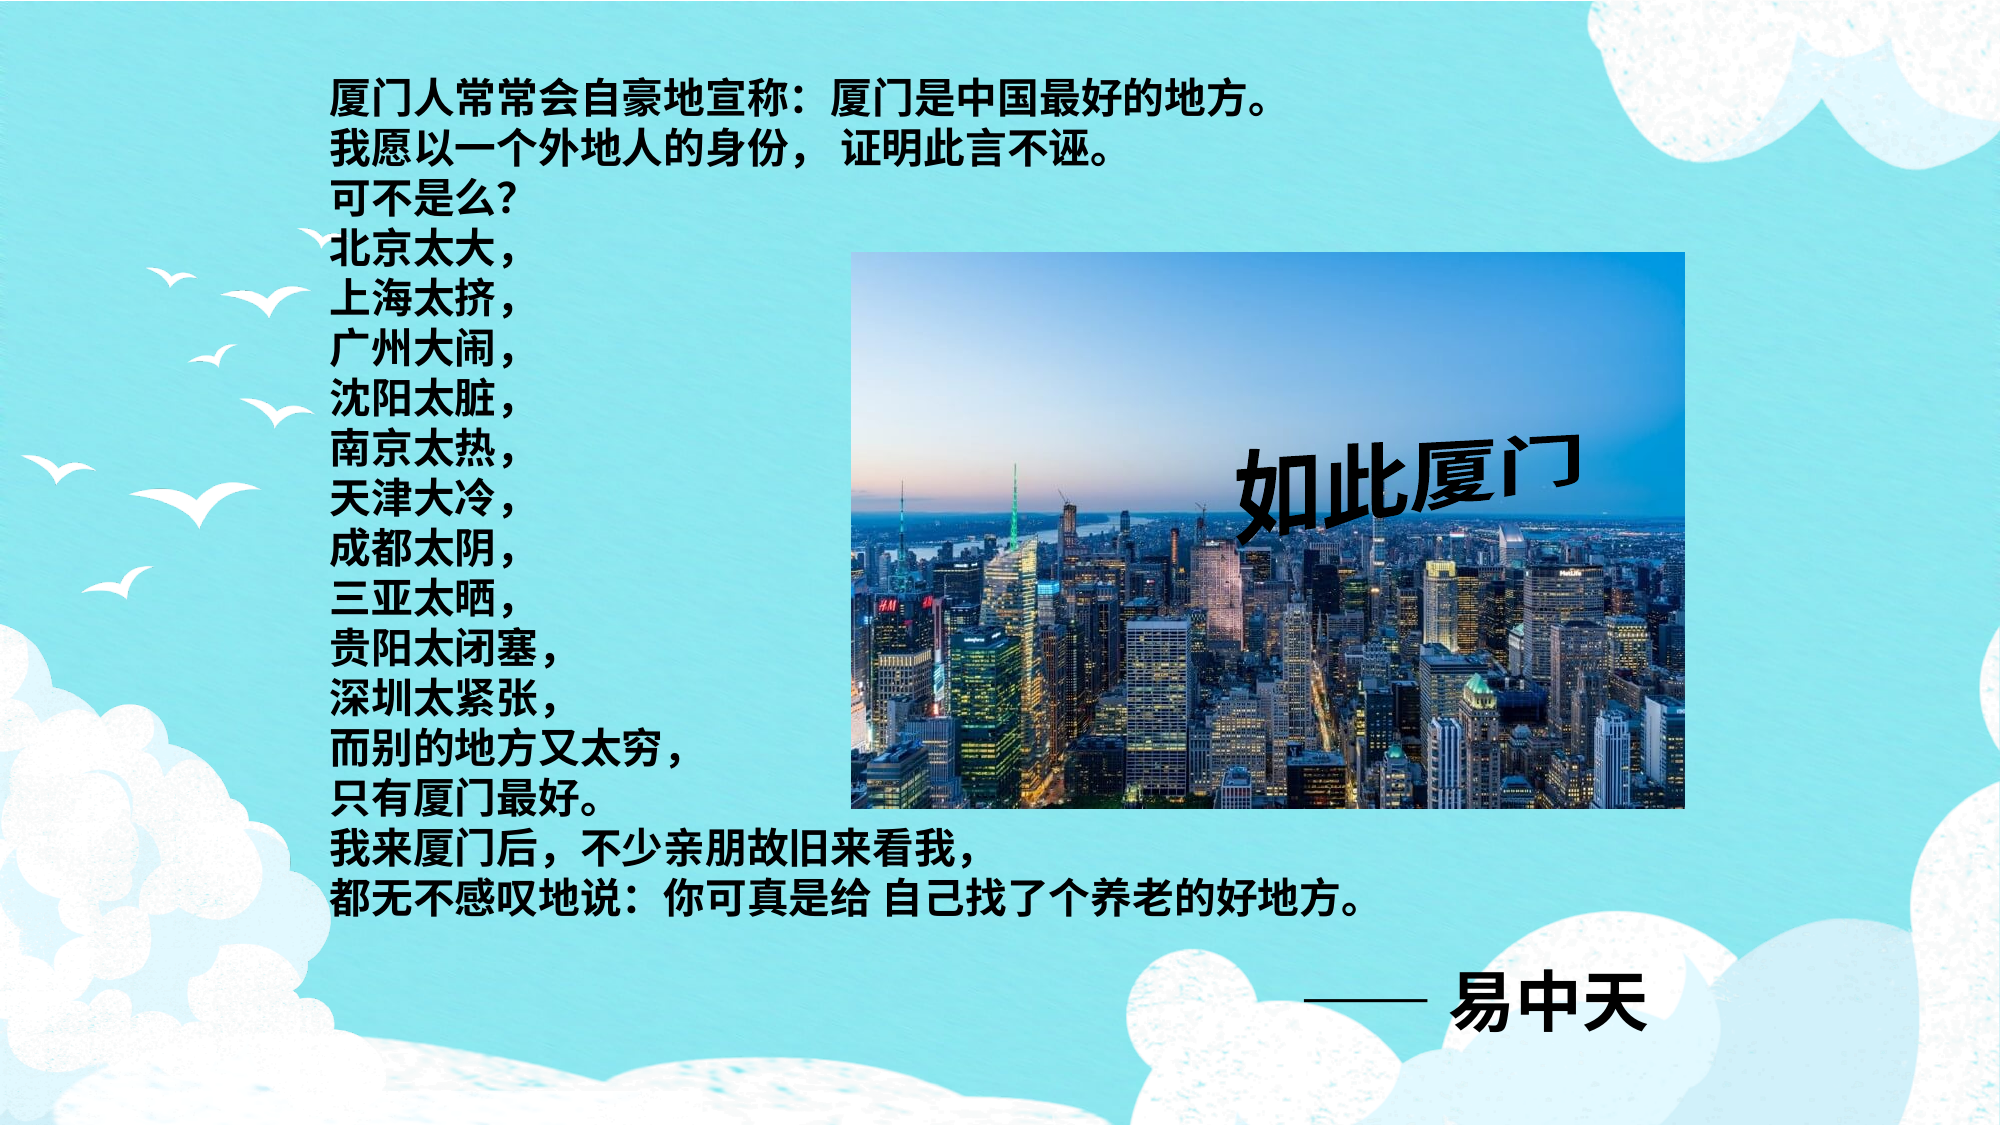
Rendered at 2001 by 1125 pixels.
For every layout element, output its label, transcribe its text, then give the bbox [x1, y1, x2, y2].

text_box ——易中天 [1269, 952, 1673, 1047]
picture [0, 0, 2000, 1125]
text_box 厦门人常常会自豪地宣称：厦门是中国最好的地方。 我愿以一个外地人的身份， 证明此言不诬。 可不是么？ 北京太大， 上海太挤， 广州大闹， 沈阳太脏， 南京太热， 天津大冷， 成都太阴， 三亚太晒， 贵阳太闭塞， 深圳太紧张， 而别的地方又太穷， 只有厦门最好。 我来厦门后，不少亲朋故旧来看我， 都无不感叹地说：你可真是给 自己找了个养老的好地方。 [314, 64, 1750, 1030]
